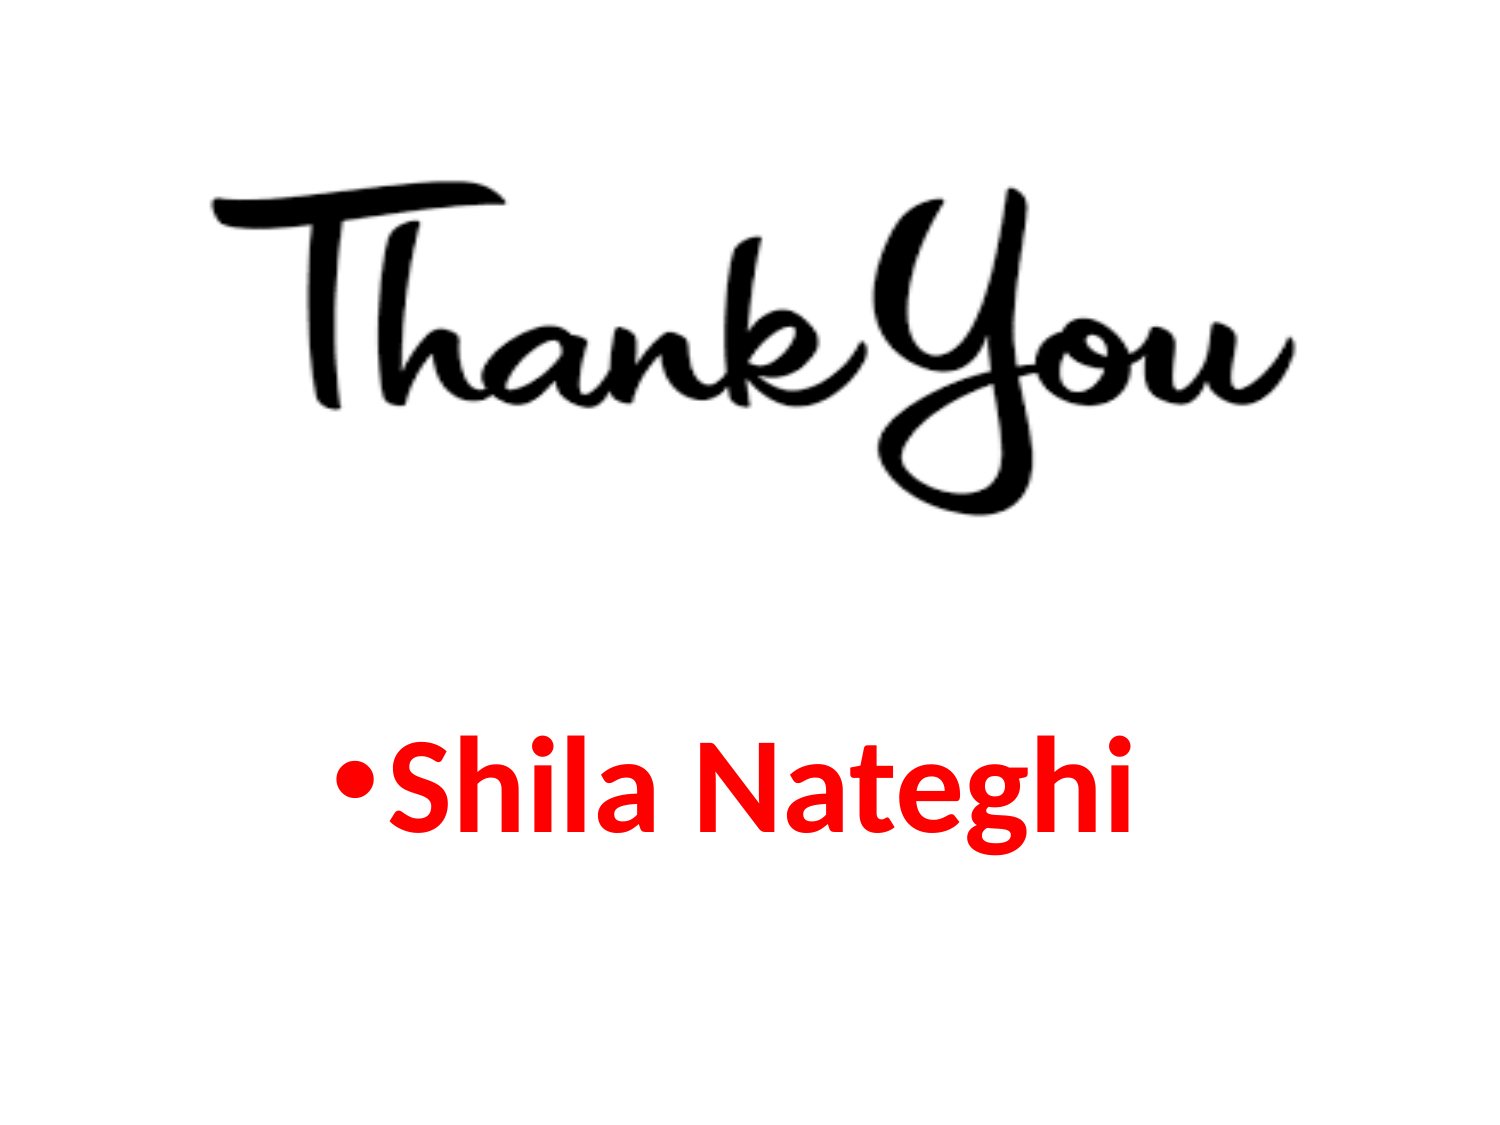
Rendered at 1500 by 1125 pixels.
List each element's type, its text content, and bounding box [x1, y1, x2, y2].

picture [174, 149, 1338, 551]
list Shila Nateghi [75, 687, 1425, 1018]
